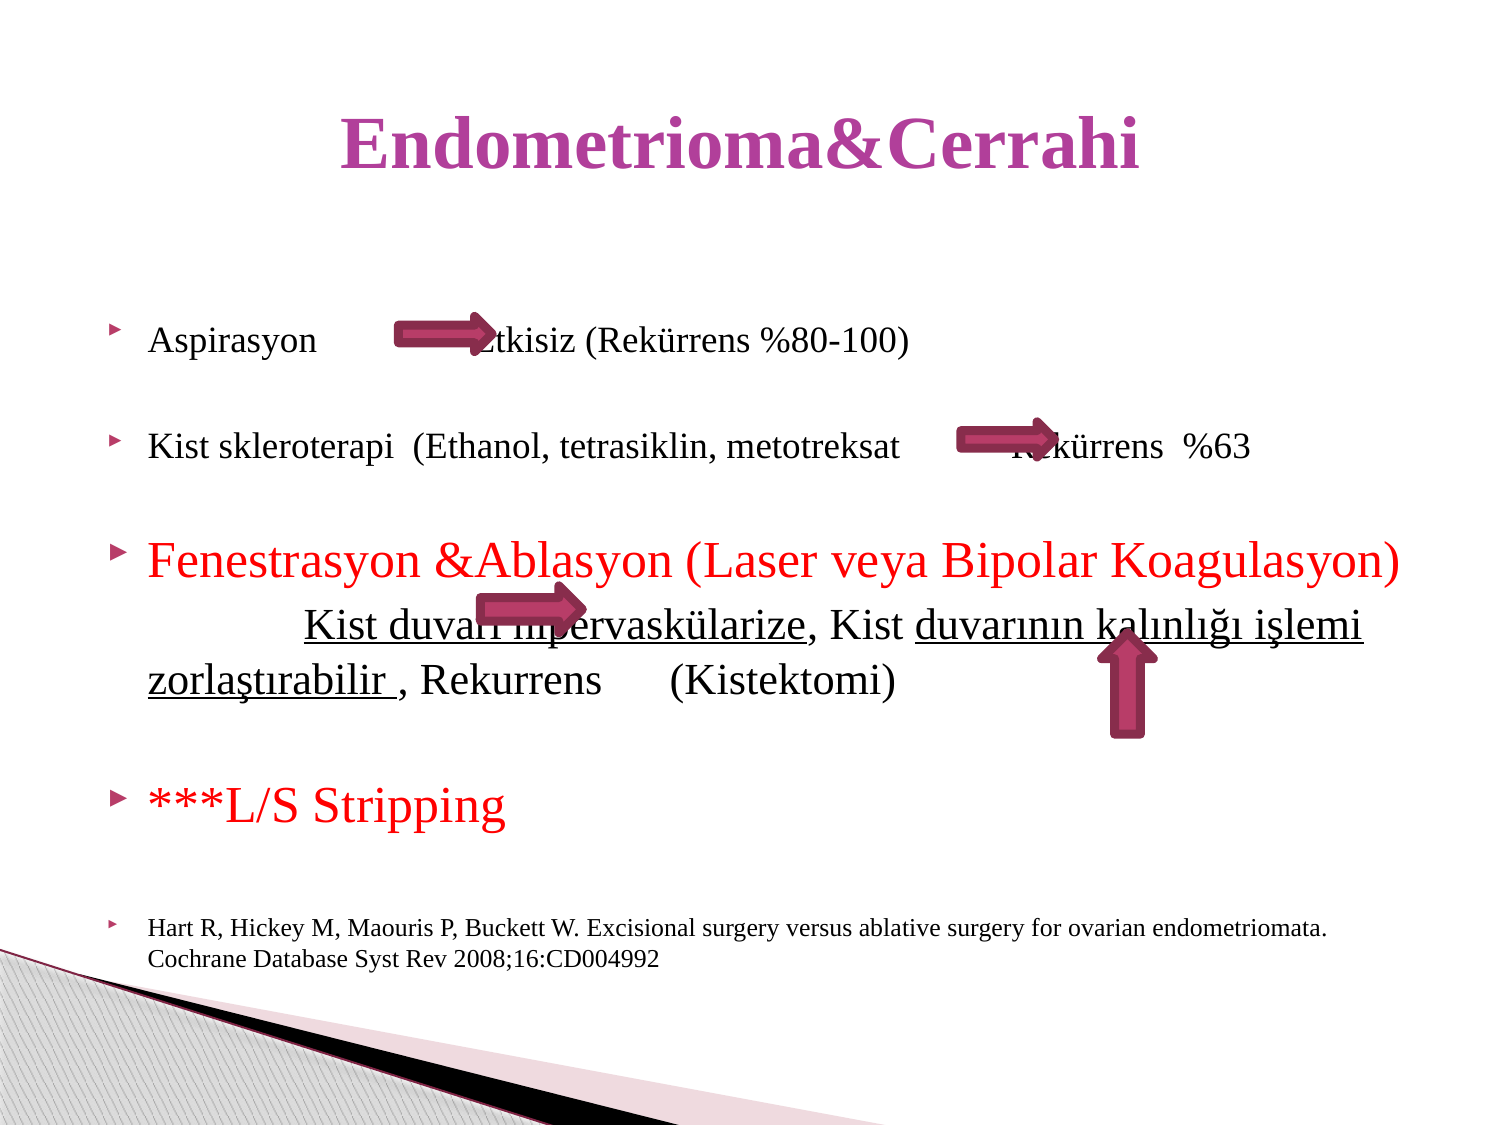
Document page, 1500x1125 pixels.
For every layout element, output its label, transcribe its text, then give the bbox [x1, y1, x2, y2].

text_box [475, 581, 587, 638]
list Aspirasyon Etkisiz (Rekürrens %80-100) Kist skleroterapi (Ethanol, tetrasiklin, metotreksat Rekürrens %63 Fenestrasyon &Ablasyon (Laser veya Bipolar Koagulasyon) Kist duvarı hipervaskülarize, Kist duvarının kalınlığı işlemi zorlaştırabilir , Rekurrens (Kistektomi) ***L/S Stripping Hart R, Hickey M, Maouris P, Buckett W. Excisional surgery versus ablative surgery for ovarian endometriomata. Cochrane Database Syst Rev 2008;16:CD004992 [75, 243, 1425, 986]
title Endometrioma&Cerrahi [75, 45, 1425, 233]
text_box [1097, 628, 1158, 739]
text_box [393, 311, 497, 357]
text_box [956, 417, 1060, 462]
